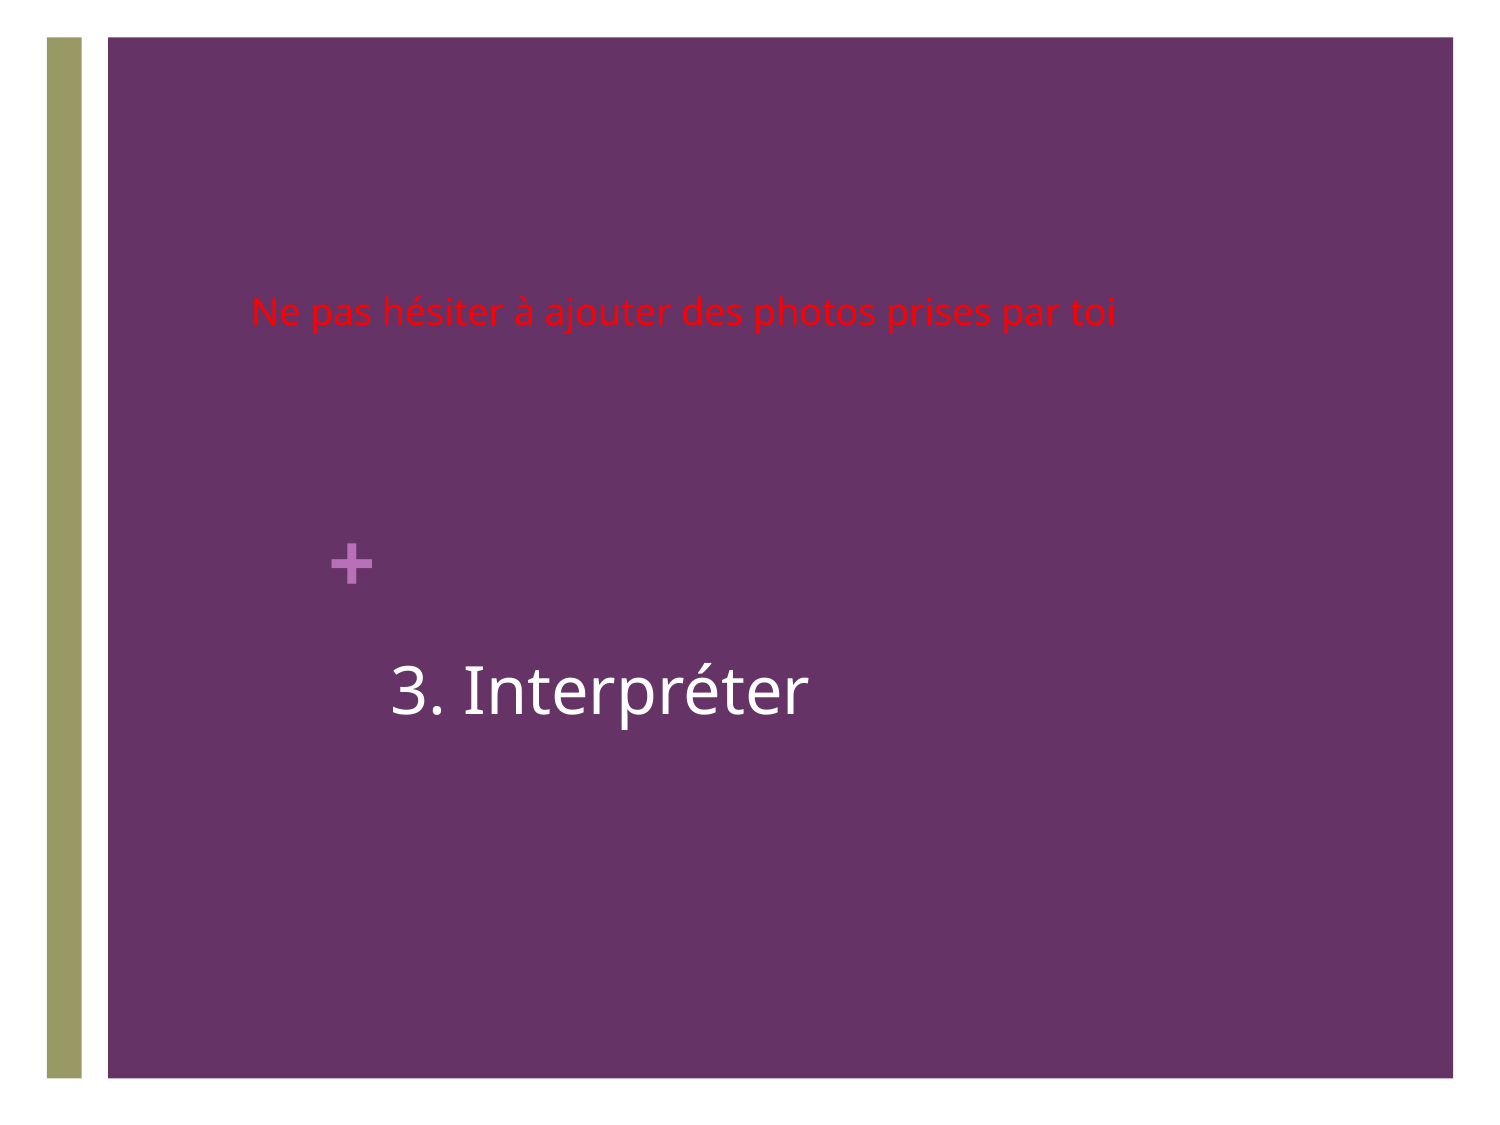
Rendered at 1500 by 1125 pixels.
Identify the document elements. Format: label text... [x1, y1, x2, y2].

title 3. Interpréter [375, 512, 1300, 736]
text_box Ne pas hésiter à ajouter des photos prises par toi [236, 280, 1187, 341]
